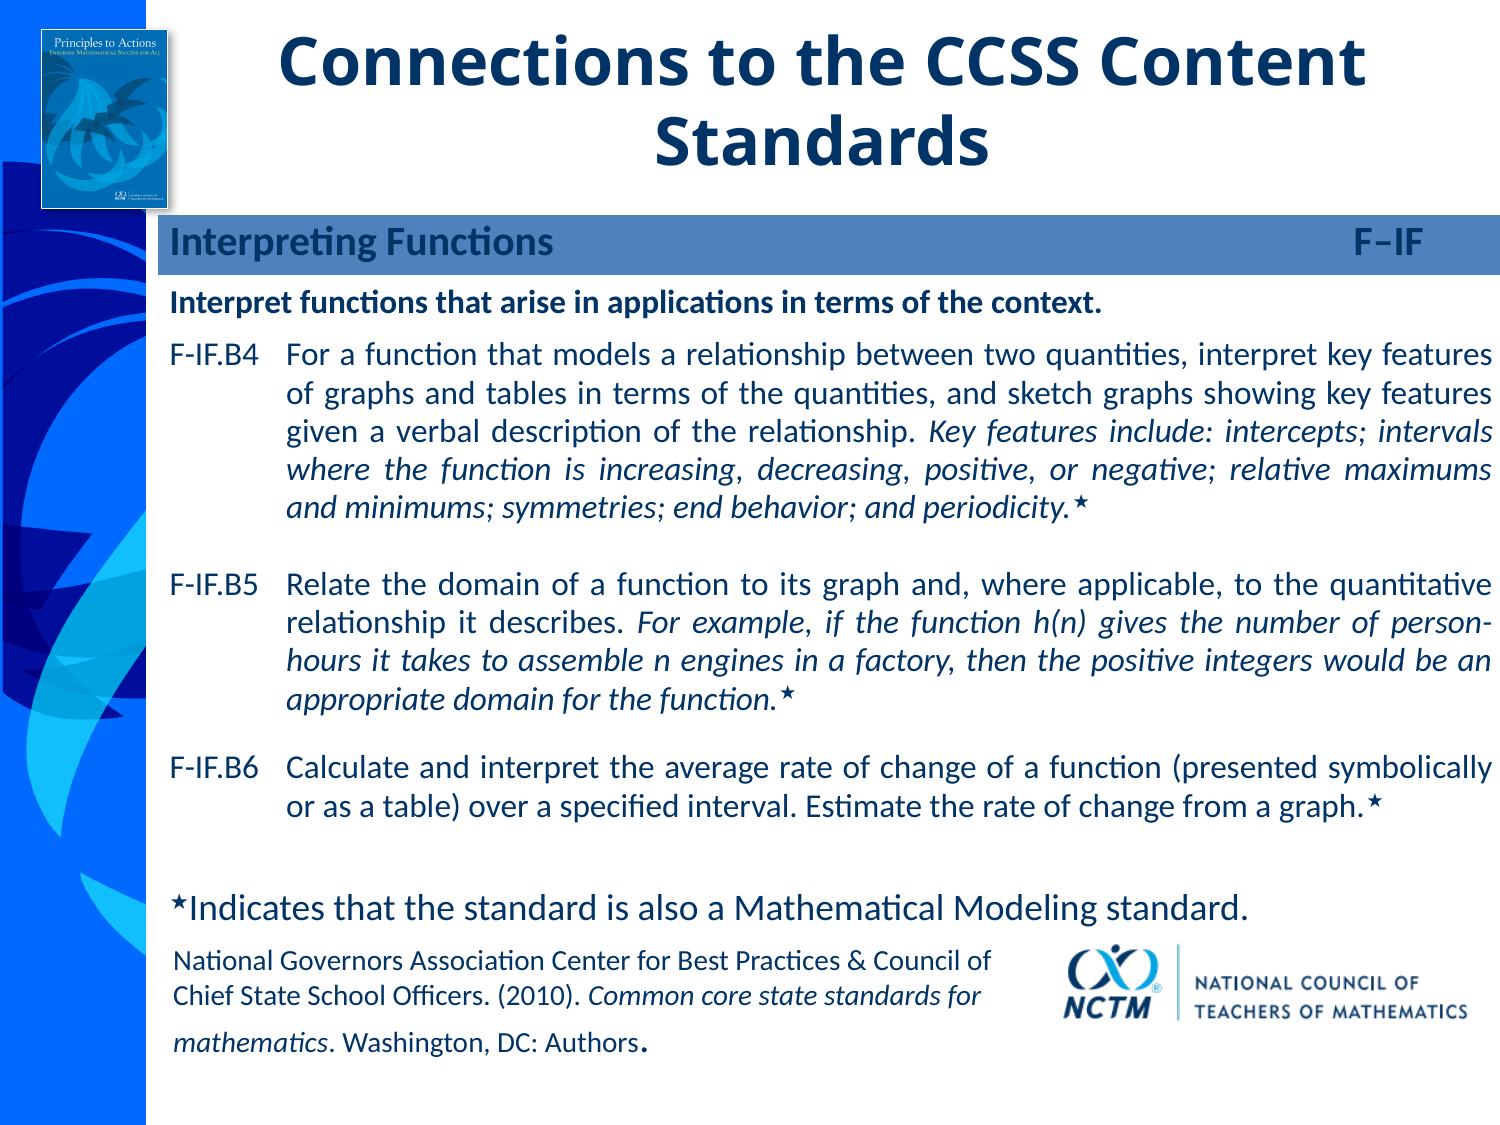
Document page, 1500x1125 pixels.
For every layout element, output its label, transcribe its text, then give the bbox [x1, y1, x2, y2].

table_header Interpreting Functions F–IF [158, 215, 1500, 275]
table_cell Relate the domain of a function to its graph and, where applicable, to the quantitative relationship it describes. For example, if the function h(n) gives the number of person-hours it takes to assemble n engines in a factory, then the positive integers would be an appropriate domain for the function.★ [275, 565, 1500, 749]
table_cell For a function that models a relationship between two quantities, interpret key features of graphs and tables in terms of the quantities, and sketch graphs showing key features given a verbal description of the relationship. Key features include: intercepts; intervals where the function is increasing, decreasing, positive, or negative; relative maximums and minimums; symmetries; end behavior; and periodicity.★ [275, 336, 1500, 565]
table_cell F-IF.B5 [158, 565, 275, 749]
table_cell Calculate and interpret the average rate of change of a function (presented symbolically or as a table) over a specified interval. Estimate the rate of change from a graph.★ [275, 749, 1500, 887]
text_box Connections to the CCSS Content Standards [176, 32, 1500, 165]
table_cell ★Indicates that the standard is also a Mathematical Modeling standard. [158, 887, 1500, 978]
table_cell F-IF.B4 [158, 336, 275, 565]
table_cell Interpret functions that arise in applications in terms of the context. [158, 275, 1500, 336]
picture [1046, 923, 1486, 1039]
text_box National Governors Association Center for Best Practices & Council of Chief State School Officers. (2010). Common core state standards for mathematics. Washington, DC: Authors. [158, 978, 1066, 1069]
picture [0, 0, 168, 1125]
table_cell F-IF.B6 [158, 749, 275, 887]
